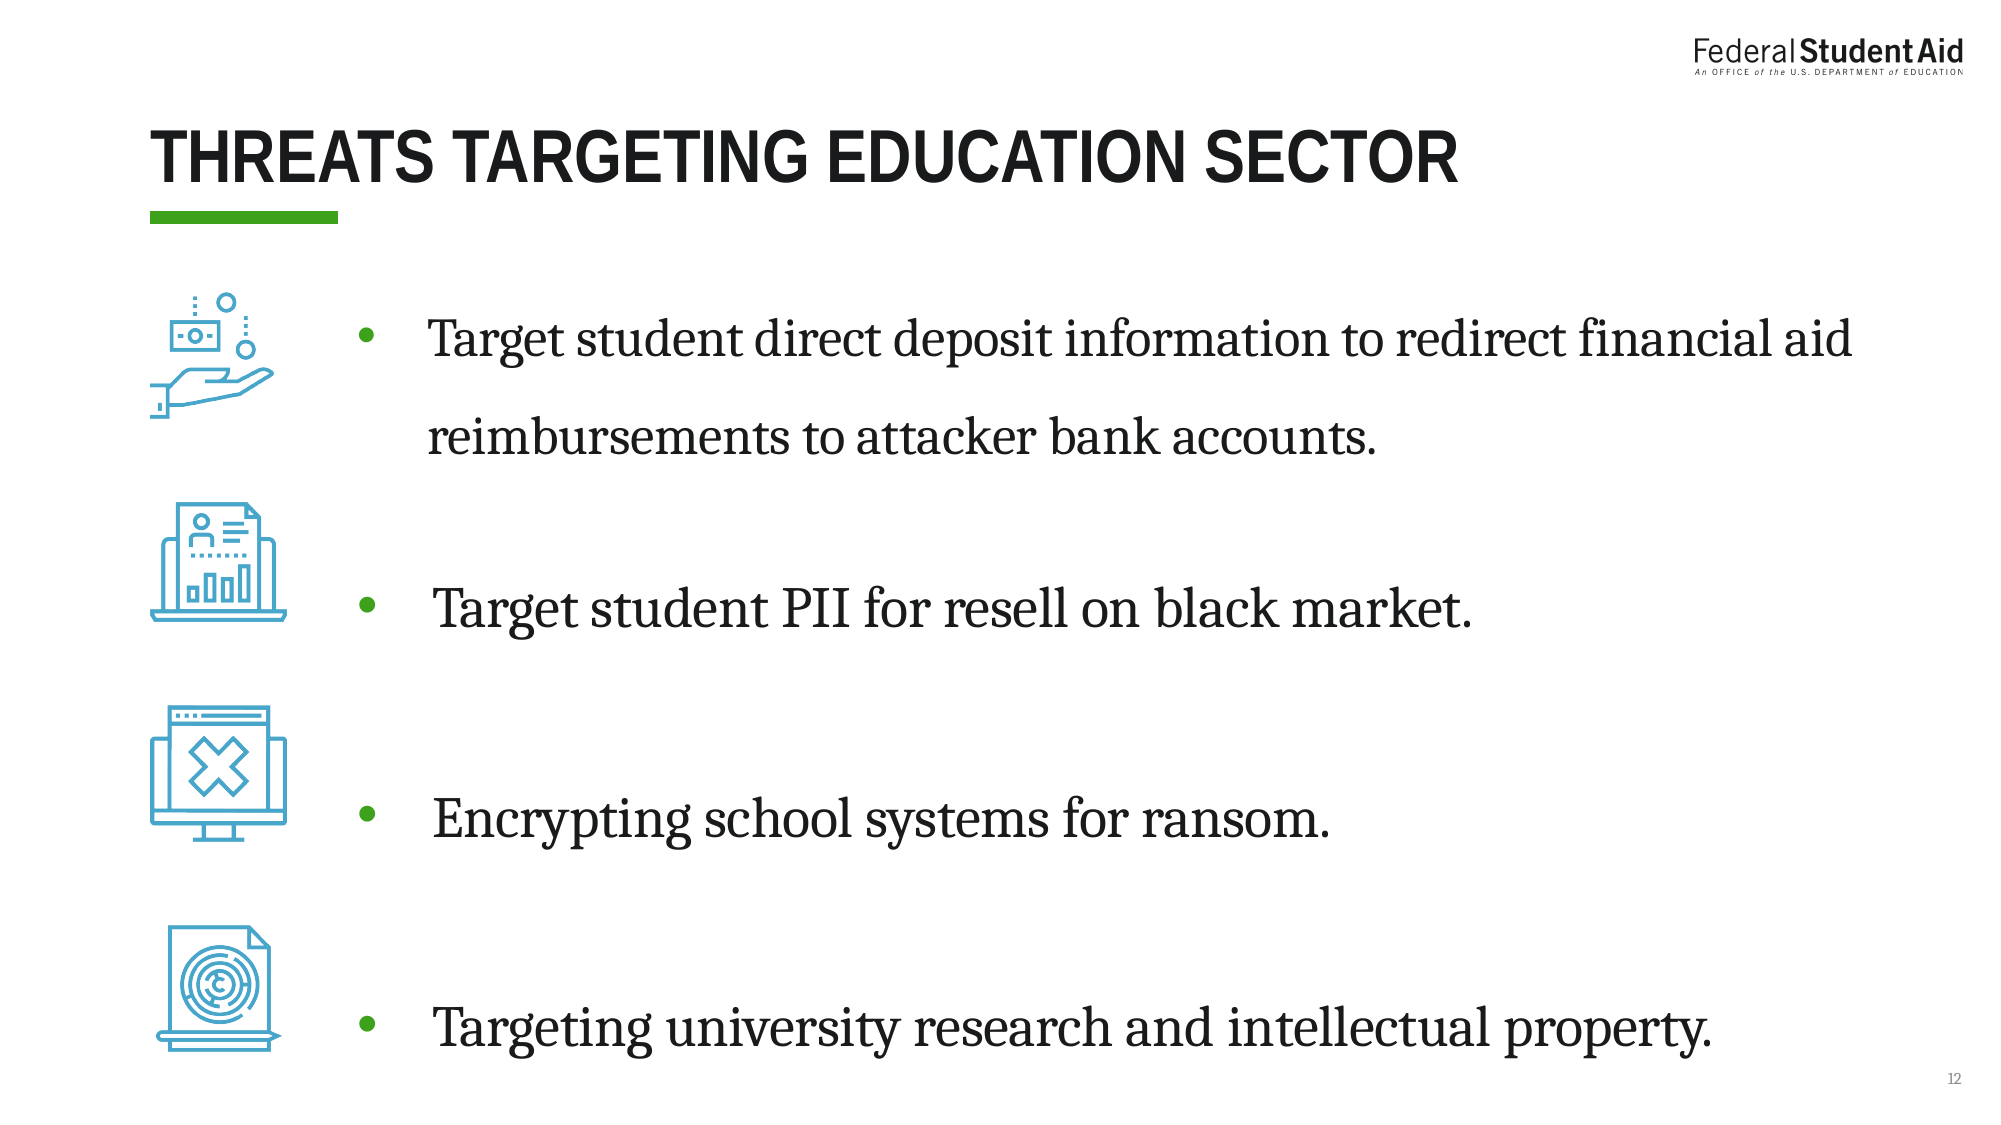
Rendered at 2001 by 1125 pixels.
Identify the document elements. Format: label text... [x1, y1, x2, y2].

picture [149, 705, 288, 842]
list Target student PII for resell on black market. Encrypting school systems for ransom. Targeting university research and intellectual property. [356, 467, 1900, 1061]
picture [149, 502, 288, 623]
text_box Target student direct deposit information to redirect financial aid reimbursements to attacker bank accounts. [356, 268, 1900, 467]
picture [149, 292, 275, 419]
title Threats targeting education sector [150, 48, 1662, 199]
picture [156, 925, 282, 1052]
picture [1694, 37, 1963, 75]
slide_number 12 [1916, 1068, 1962, 1089]
